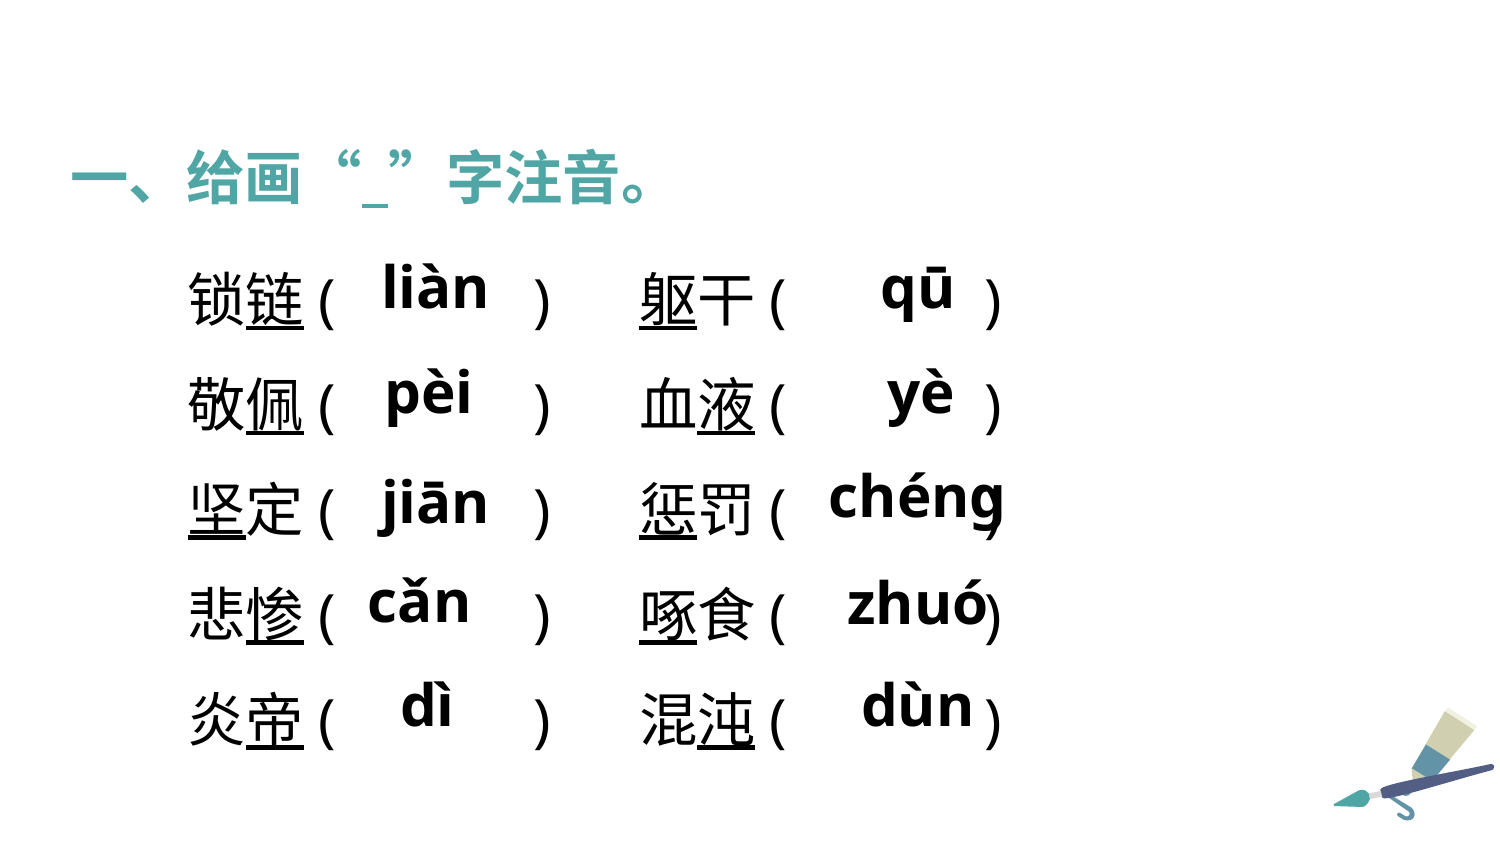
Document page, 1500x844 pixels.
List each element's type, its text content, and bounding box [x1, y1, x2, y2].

text_box zhuó [832, 559, 1004, 644]
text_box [1358, 708, 1481, 844]
text_box 锁链( ) 躯干( ) 敬佩( ) 血液( ) 坚定( ) 惩罚( ) 悲惨( ) 啄食( ) 炎帝( ) 混沌( ) [172, 220, 1424, 760]
text_box pèi [369, 348, 489, 433]
text_box 一、给画“ ”字注音。 [55, 133, 1029, 219]
text_box jiān [366, 457, 505, 543]
text_box liàn [366, 242, 505, 328]
text_box dùn [846, 661, 990, 746]
text_box yè [872, 348, 970, 433]
text_box dì [385, 661, 470, 746]
text_box chéng [814, 451, 1022, 537]
text_box qū [865, 242, 971, 328]
text_box cǎn [353, 557, 487, 642]
